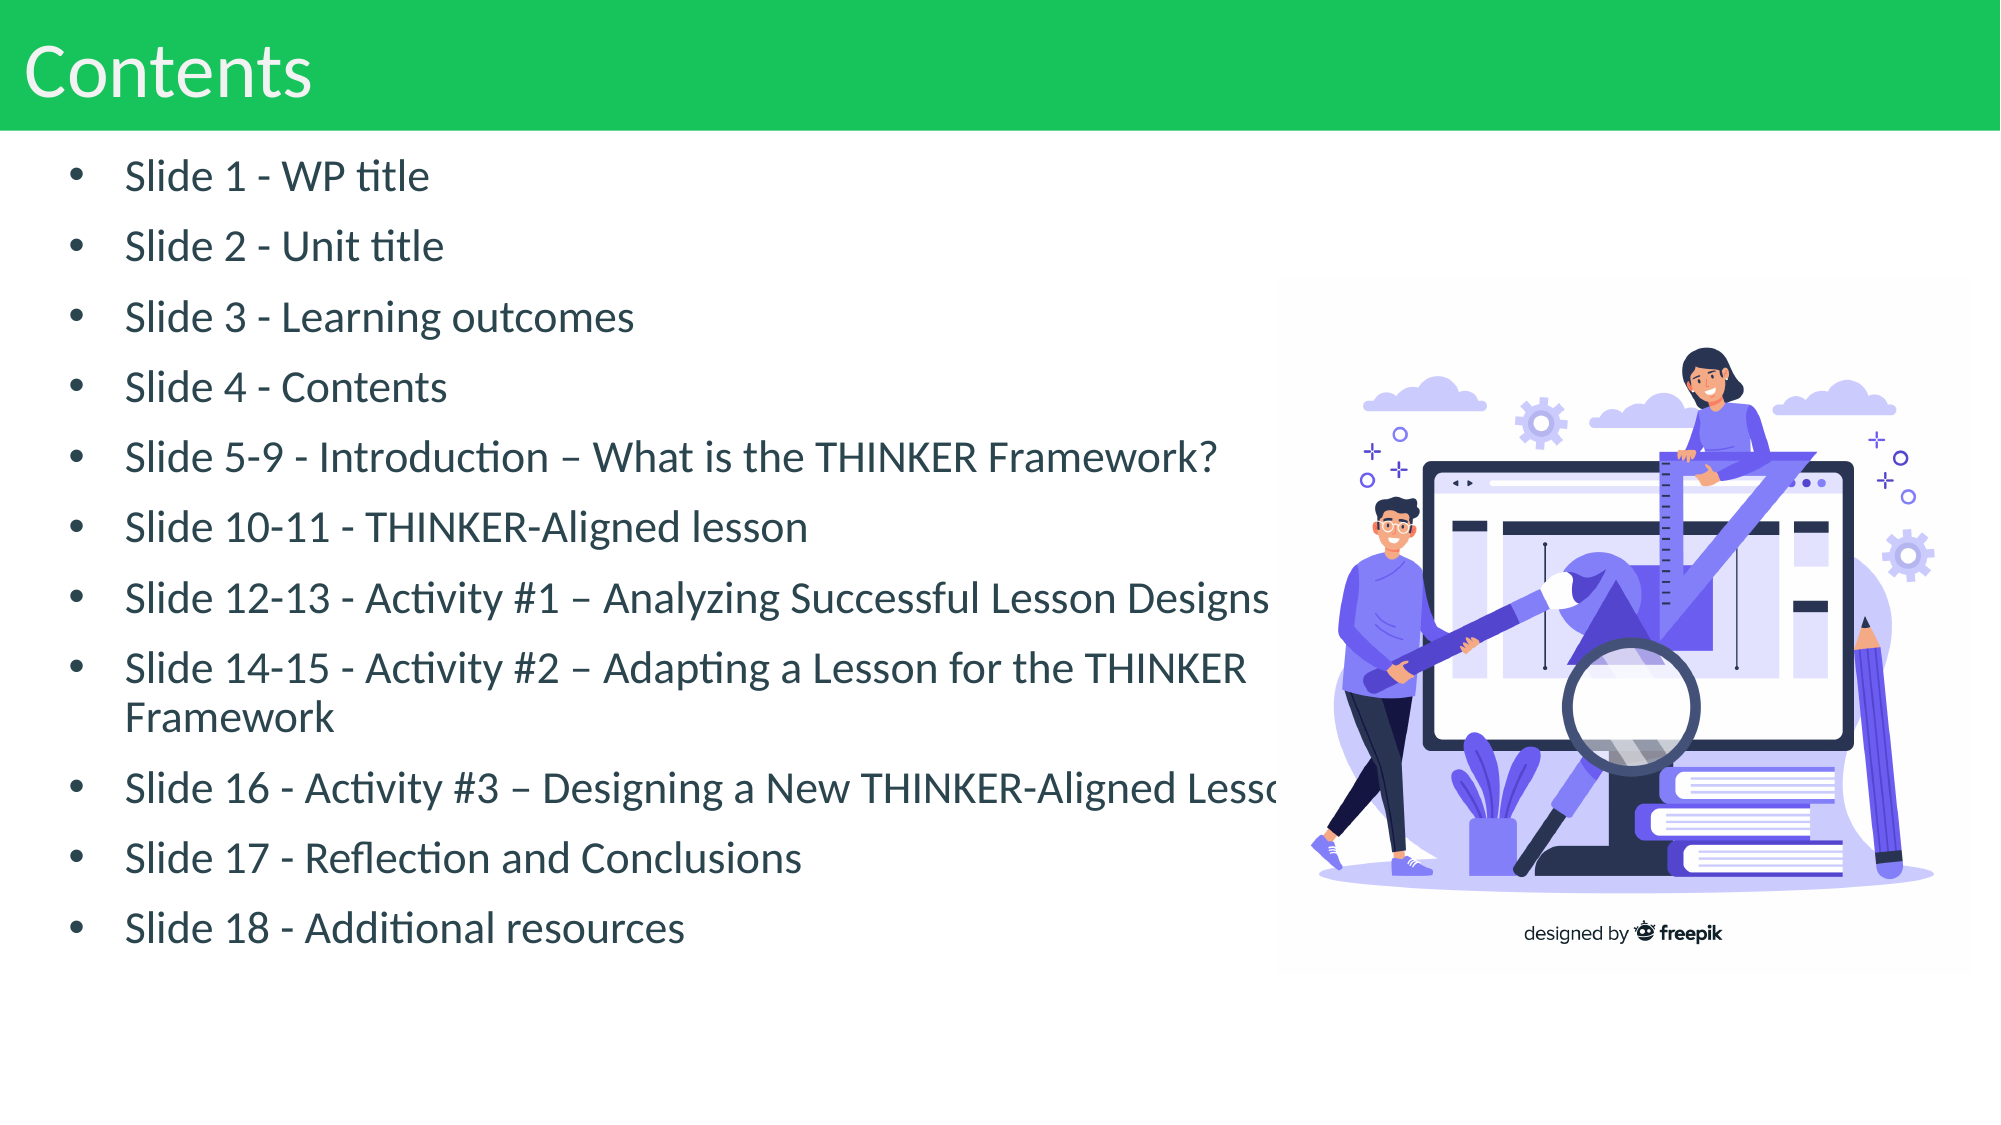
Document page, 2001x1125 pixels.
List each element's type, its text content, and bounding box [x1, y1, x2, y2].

picture [1275, 278, 1971, 974]
title Contents [16, 13, 1976, 131]
list Slide 1 - WP title Slide 2 - Unit title Slide 3 - Learning outcomes Slide 4 - Contents Slide 5-9 - Introduction – What is the THINKER Framework? Slide 10-11 - THINKER-Aligned lesson Slide 12-13 - Activity #1 – Analyzing Successful Lesson Designs Slide 14-15 - Activity #2 – Adapting a Lesson for the THINKER Framework Slide 16 - Activity #3 – Designing a New THINKER-Aligned Lesson Slide 17 - Reflection and Conclusions Slide 18 - Additional resources [16, 144, 1339, 1108]
